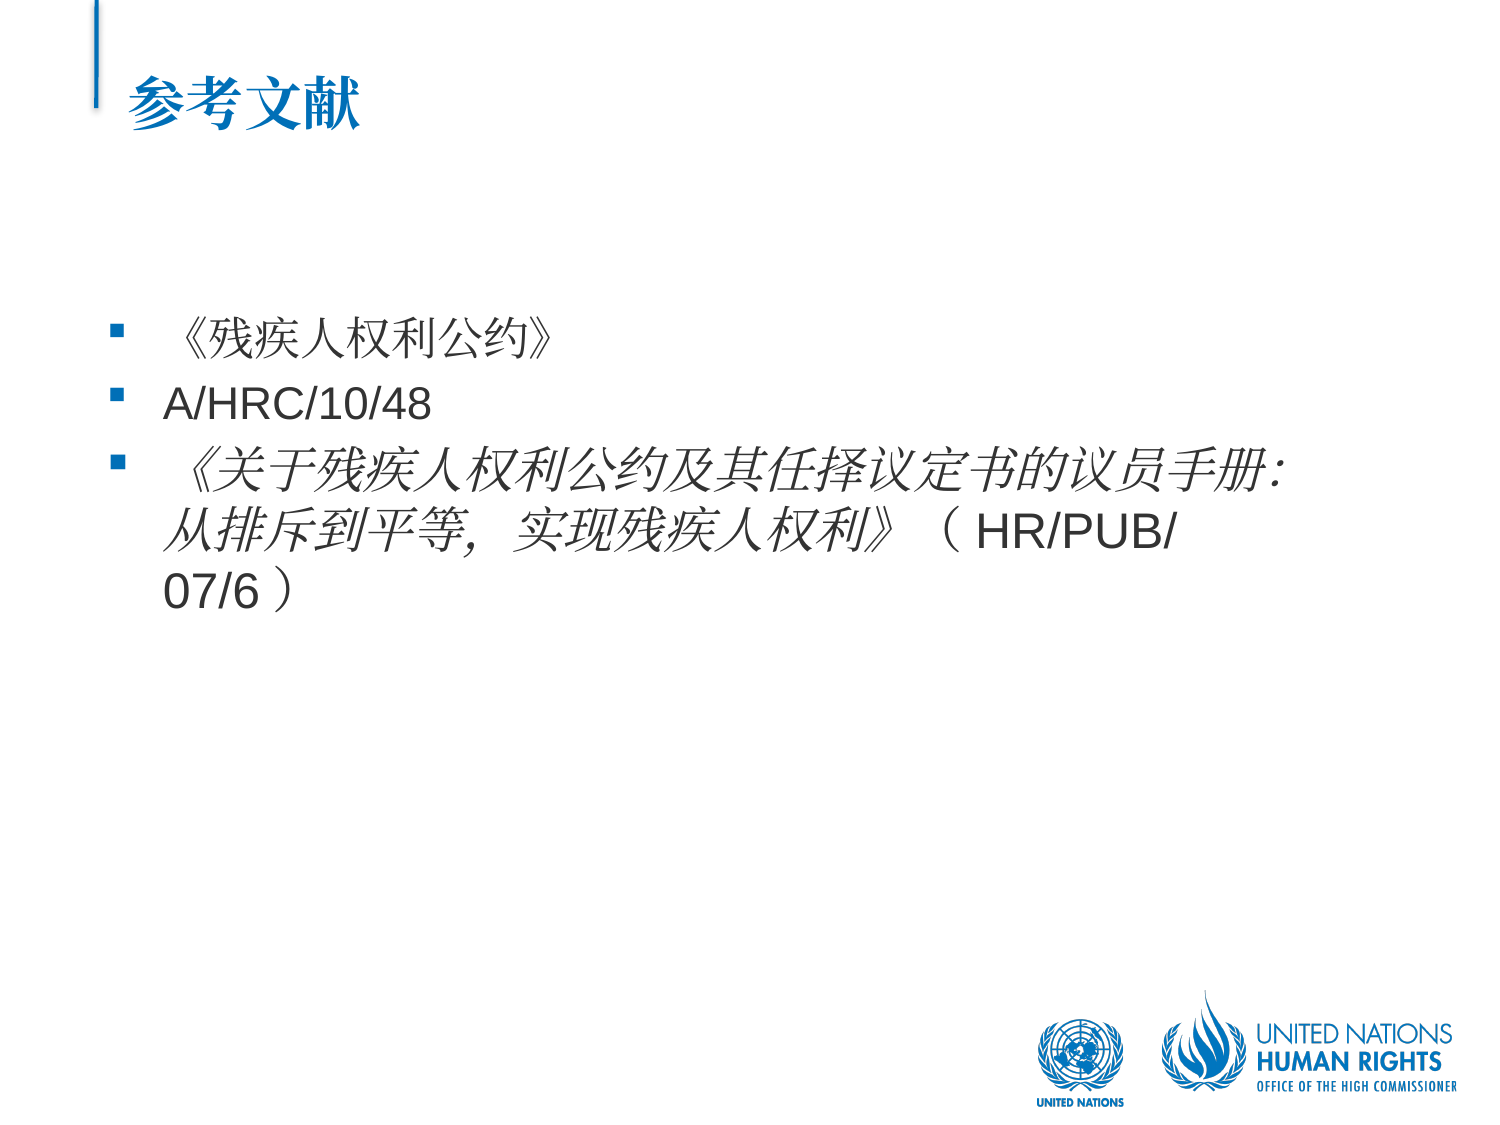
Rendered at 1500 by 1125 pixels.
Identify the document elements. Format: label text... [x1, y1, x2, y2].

picture [1037, 990, 1457, 1107]
title 参考文献 [112, 59, 1463, 248]
list 《残疾人权利公约》 A/HRC/10/48 《关于残疾人权利公约及其任择议定书的议员手册：从排斥到平等，实现残疾人权利》（HR/PUB/07/6） [91, 301, 1319, 813]
